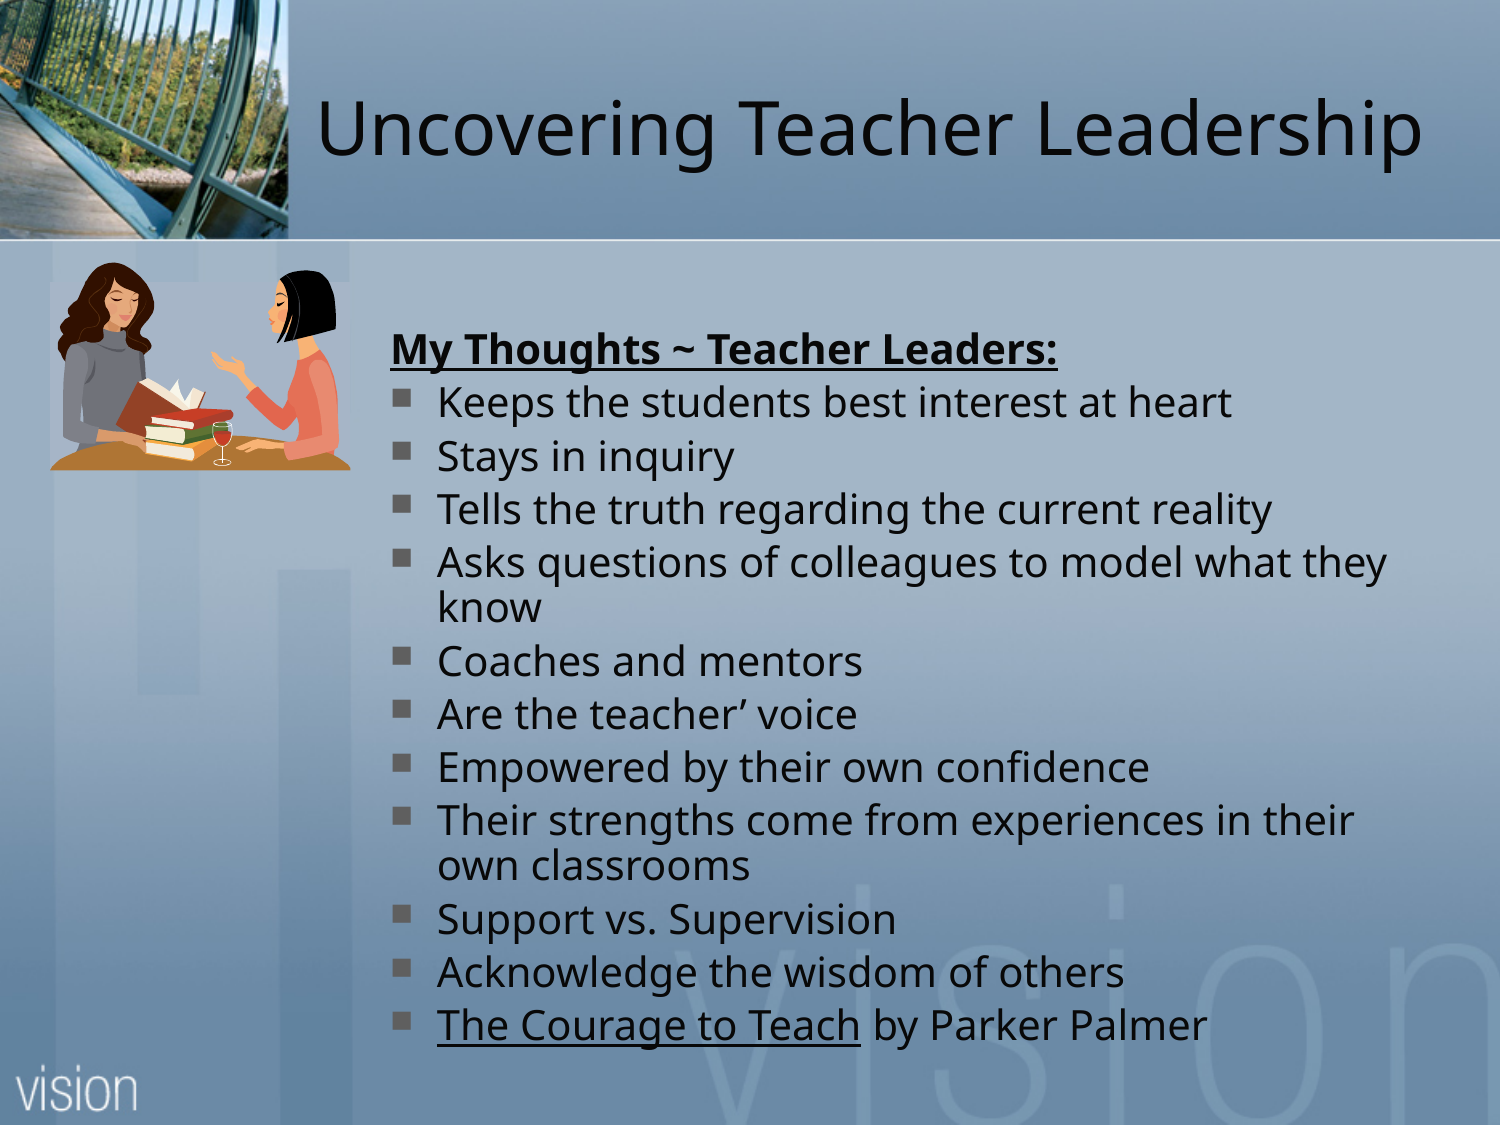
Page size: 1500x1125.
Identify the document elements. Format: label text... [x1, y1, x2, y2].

picture [0, 0, 1500, 1125]
list My Thoughts ~ Teacher Leaders: Keeps the students best interest at heart Stays in inquiry Tells the truth regarding the current reality Asks questions of colleagues to model what they know Coaches and mentors Are the teacher’ voice Empowered by their own confidence Their strengths come from experiences in their own classrooms Support vs. Supervision Acknowledge the wisdom of others The Courage to Teach by Parker Palmer [299, 262, 1462, 1096]
title Uncovering Teacher Leadership [299, 30, 1462, 207]
